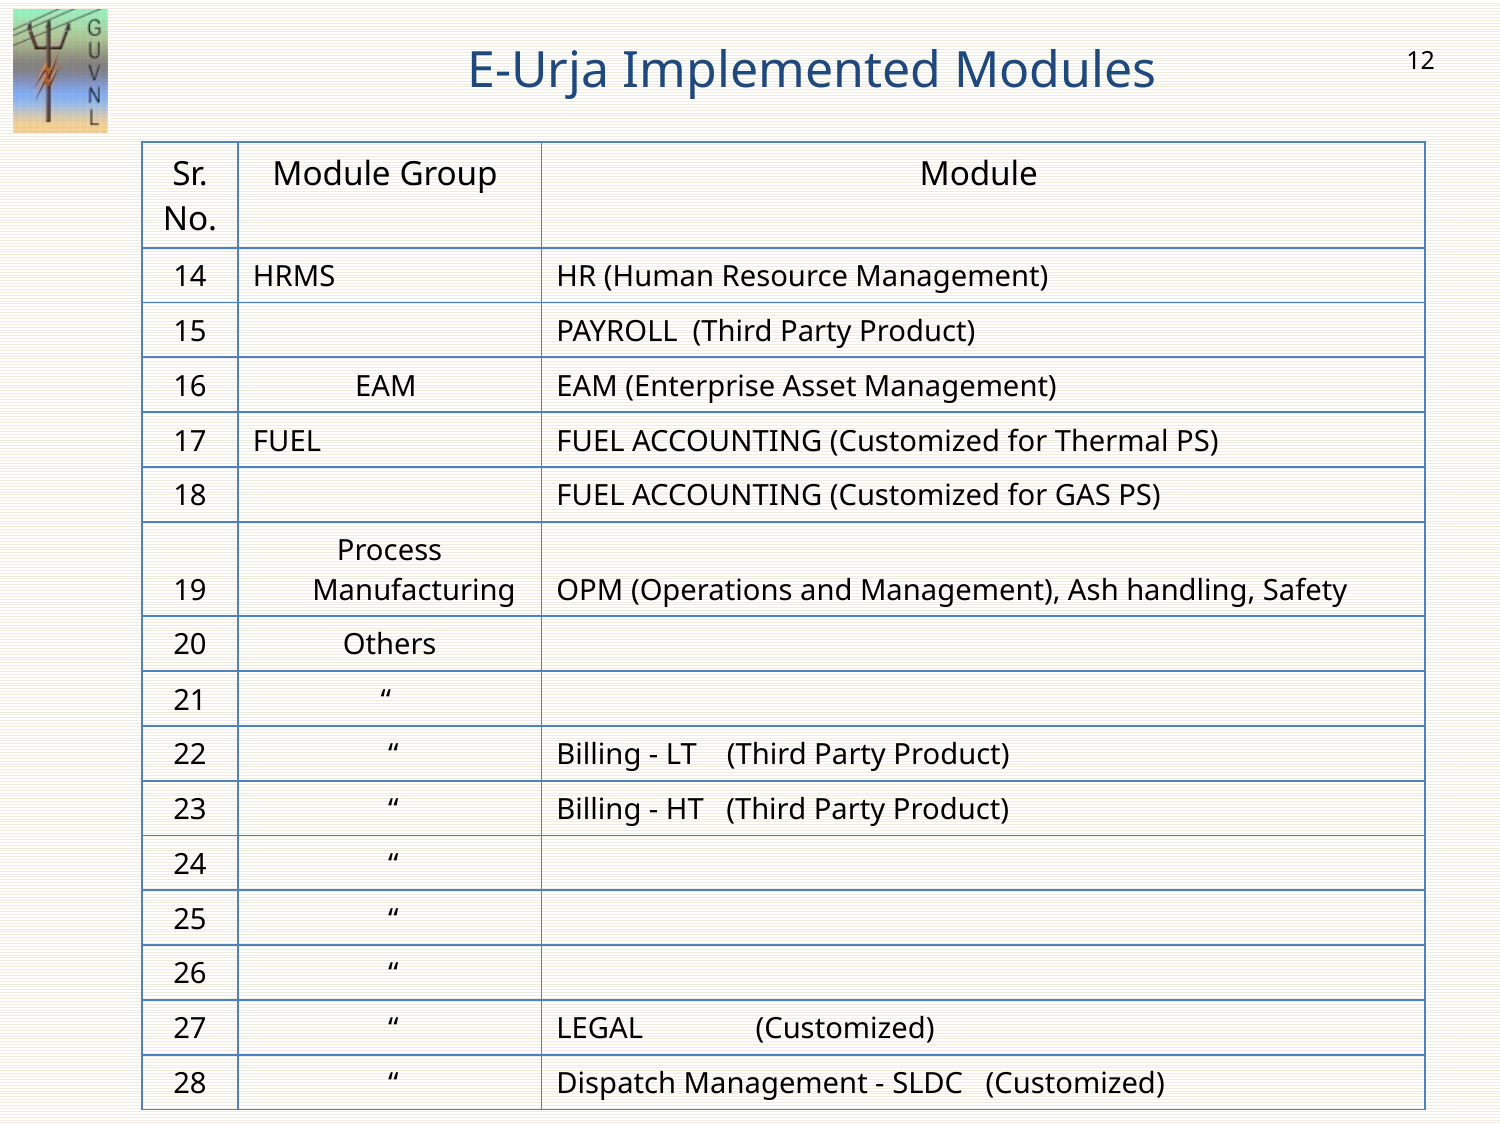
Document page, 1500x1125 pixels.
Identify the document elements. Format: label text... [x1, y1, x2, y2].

table_header Sr. No. [143, 143, 237, 247]
table_cell “ [239, 1001, 541, 1054]
slide_number 12 [1324, 37, 1451, 116]
table_cell Process Manufacturing [239, 523, 541, 615]
table_cell 18 [143, 468, 237, 521]
table_cell [239, 303, 541, 356]
table_cell LEGAL (Customized) [542, 1001, 1424, 1054]
table_cell 19 [143, 523, 237, 615]
table_cell Billing - LT (Third Party Product) [542, 727, 1424, 780]
table_cell [542, 891, 1424, 944]
table_cell HRMS [239, 249, 541, 302]
table_cell 27 [143, 1001, 237, 1054]
table_cell “ [239, 727, 541, 780]
table_cell 25 [143, 891, 237, 944]
table_cell 24 [143, 836, 237, 889]
table_cell “ [239, 672, 541, 725]
table_cell Billing - HT (Third Party Product) [542, 782, 1424, 835]
table_cell HR (Human Resource Management) [542, 249, 1424, 302]
table_cell [542, 617, 1424, 670]
table_cell 23 [143, 782, 237, 835]
table_cell FUEL ACCOUNTING (Customized for GAS PS) [542, 468, 1424, 521]
table_header Module Group [239, 143, 541, 247]
table_cell [542, 836, 1424, 889]
table_header Module [542, 143, 1424, 247]
table_cell “ [239, 1056, 541, 1109]
table_cell “ [239, 836, 541, 889]
table_cell 28 [143, 1056, 237, 1109]
table_cell “ [239, 782, 541, 835]
table_cell 20 [143, 617, 237, 670]
picture [13, 9, 108, 133]
title E-Urja Implemented Modules [381, 32, 1244, 106]
table_cell EAM (Enterprise Asset Management) [542, 358, 1424, 411]
table_cell FUEL ACCOUNTING (Customized for Thermal PS) [542, 413, 1424, 466]
table_cell “ [239, 891, 541, 944]
table_cell 14 [143, 249, 237, 302]
table_cell 21 [143, 672, 237, 725]
table_cell FUEL [239, 413, 541, 466]
table_cell PAYROLL (Third Party Product) [542, 303, 1424, 356]
table_cell 17 [143, 413, 237, 466]
table_cell 22 [143, 727, 237, 780]
table_cell “ [239, 946, 541, 999]
table_cell [542, 672, 1424, 725]
table_cell Others [239, 617, 541, 670]
table_cell 26 [143, 946, 237, 999]
table_cell [542, 946, 1424, 999]
table_cell 15 [143, 303, 237, 356]
table_cell 16 [143, 358, 237, 411]
table_cell [239, 468, 541, 521]
table_cell OPM (Operations and Management), Ash handling, Safety [542, 523, 1424, 615]
table_cell Dispatch Management - SLDC (Customized) [542, 1056, 1424, 1109]
table_cell EAM [239, 358, 541, 411]
